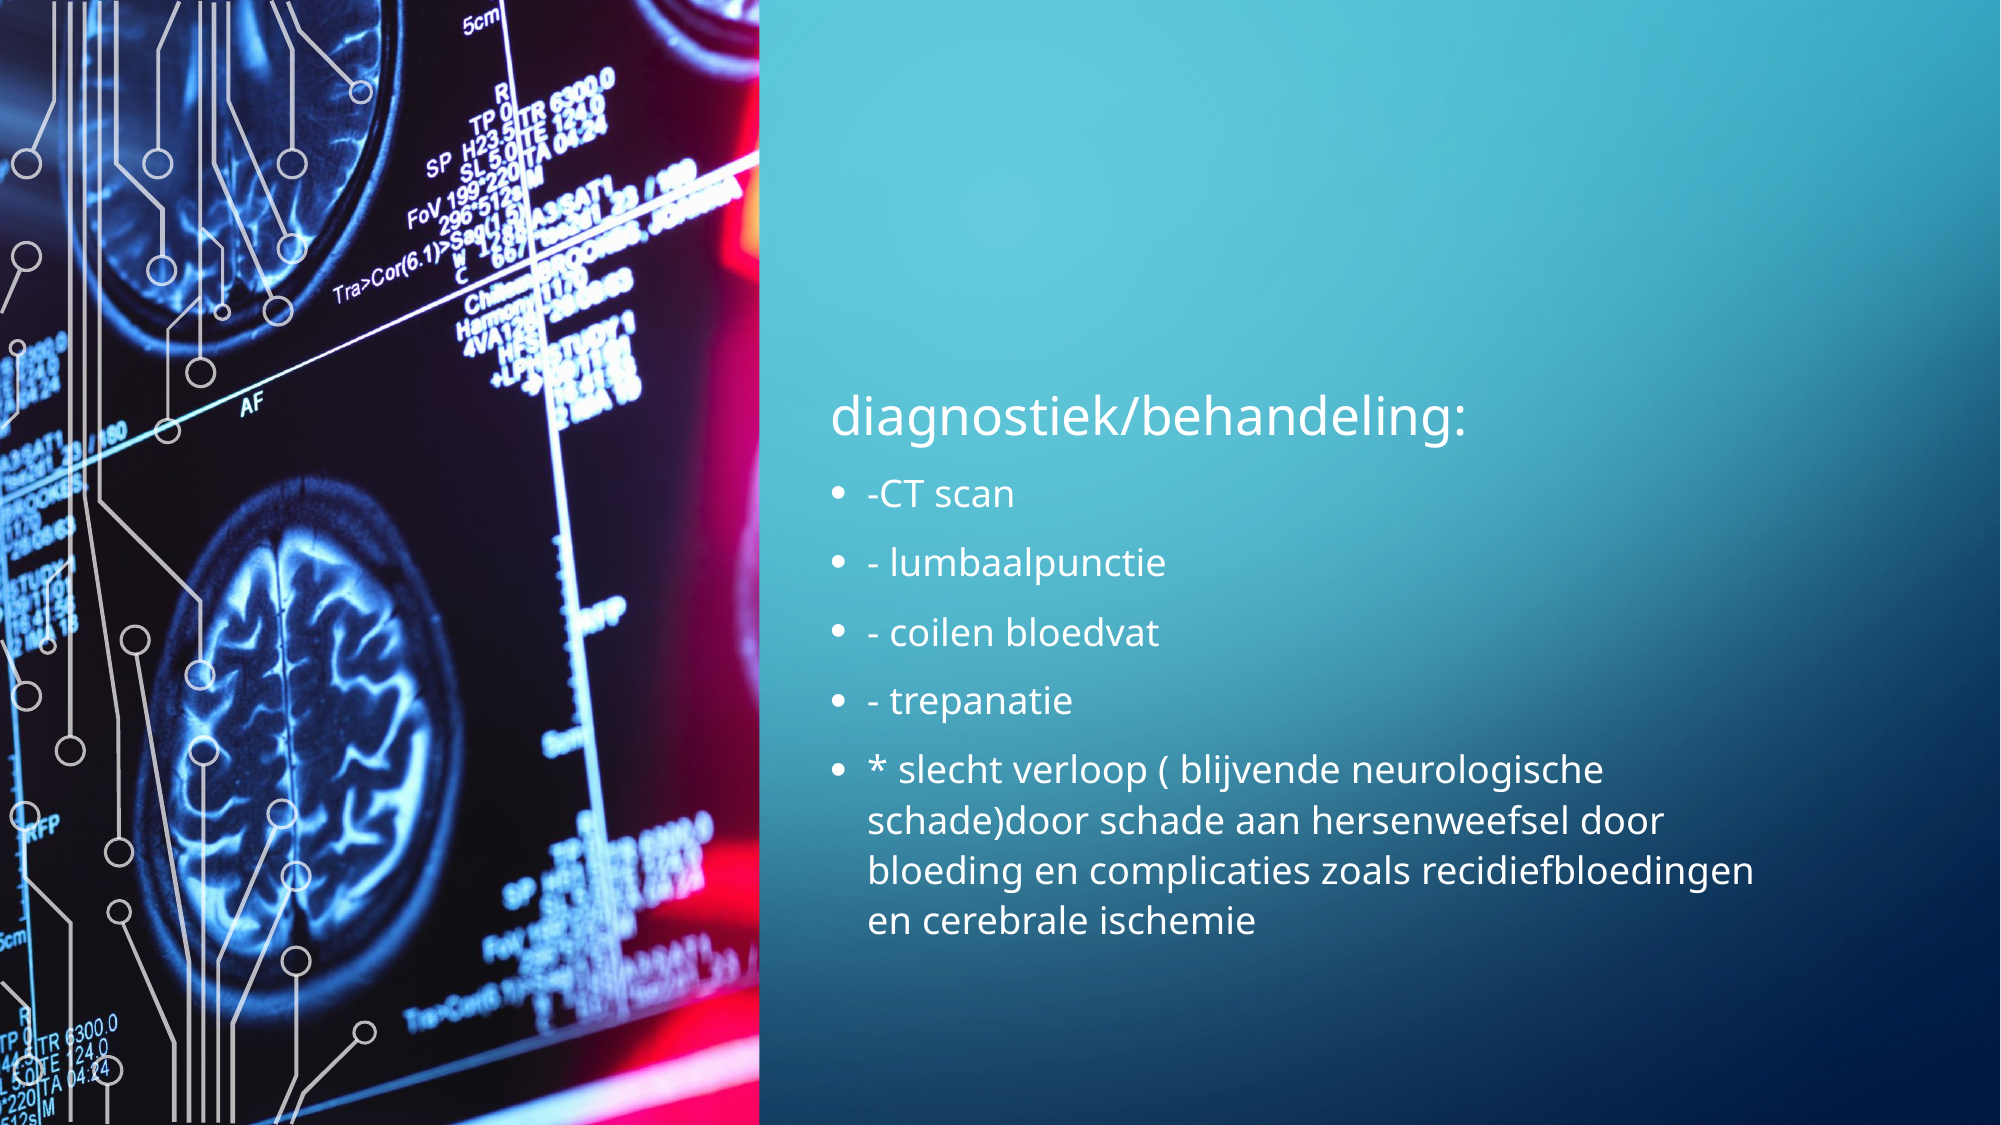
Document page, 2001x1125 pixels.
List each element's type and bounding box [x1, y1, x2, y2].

text_box [760, 0, 2000, 1125]
text_box [0, 0, 379, 1125]
picture [379, 0, 760, 1125]
